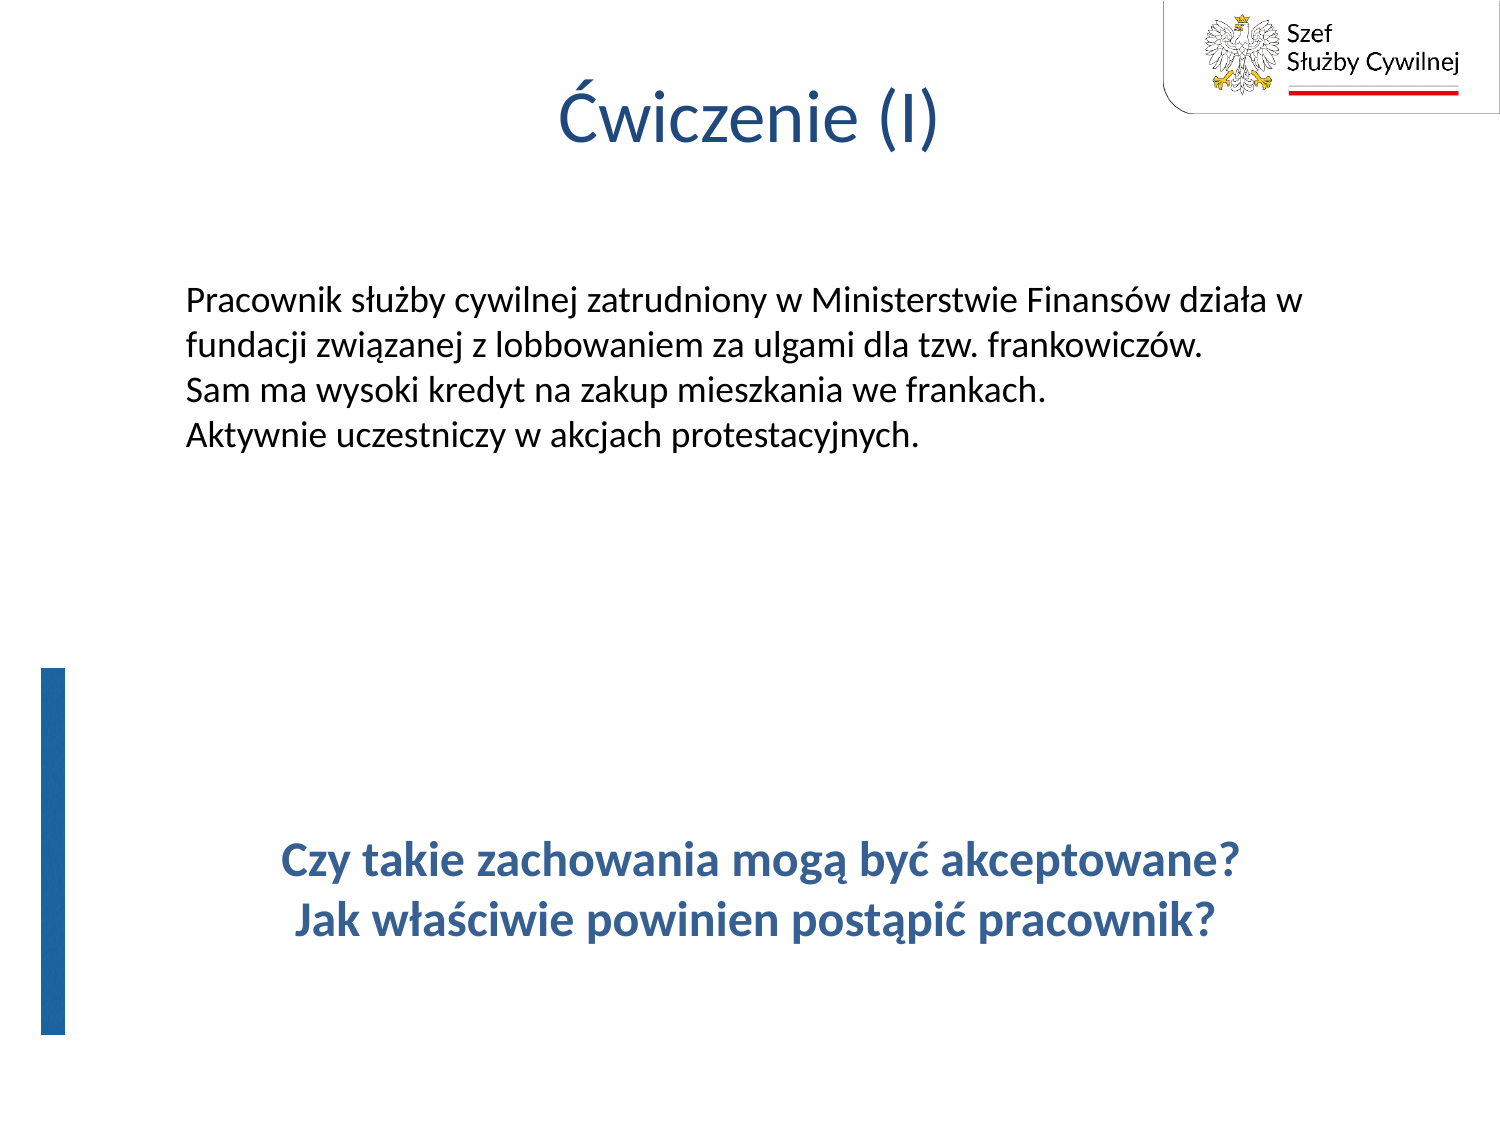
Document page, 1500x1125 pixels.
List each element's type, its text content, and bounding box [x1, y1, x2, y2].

text_box Czy takie zachowania mogą być akceptowane? Jak właściwie powinien postąpić pracownik? [171, 818, 1353, 954]
picture [41, 668, 65, 1035]
title Ćwiczenie (I) [100, 60, 1400, 185]
picture [1163, 0, 1500, 114]
text_box Pracownik służby cywilnej zatrudniony w Ministerstwie Finansów działa w fundacji związanej z lobbowaniem za ulgami dla tzw. frankowiczów. Sam ma wysoki kredyt na zakup mieszkania we frankach. Aktywnie uczestniczy w akcjach protestacyjnych. [171, 267, 1353, 462]
